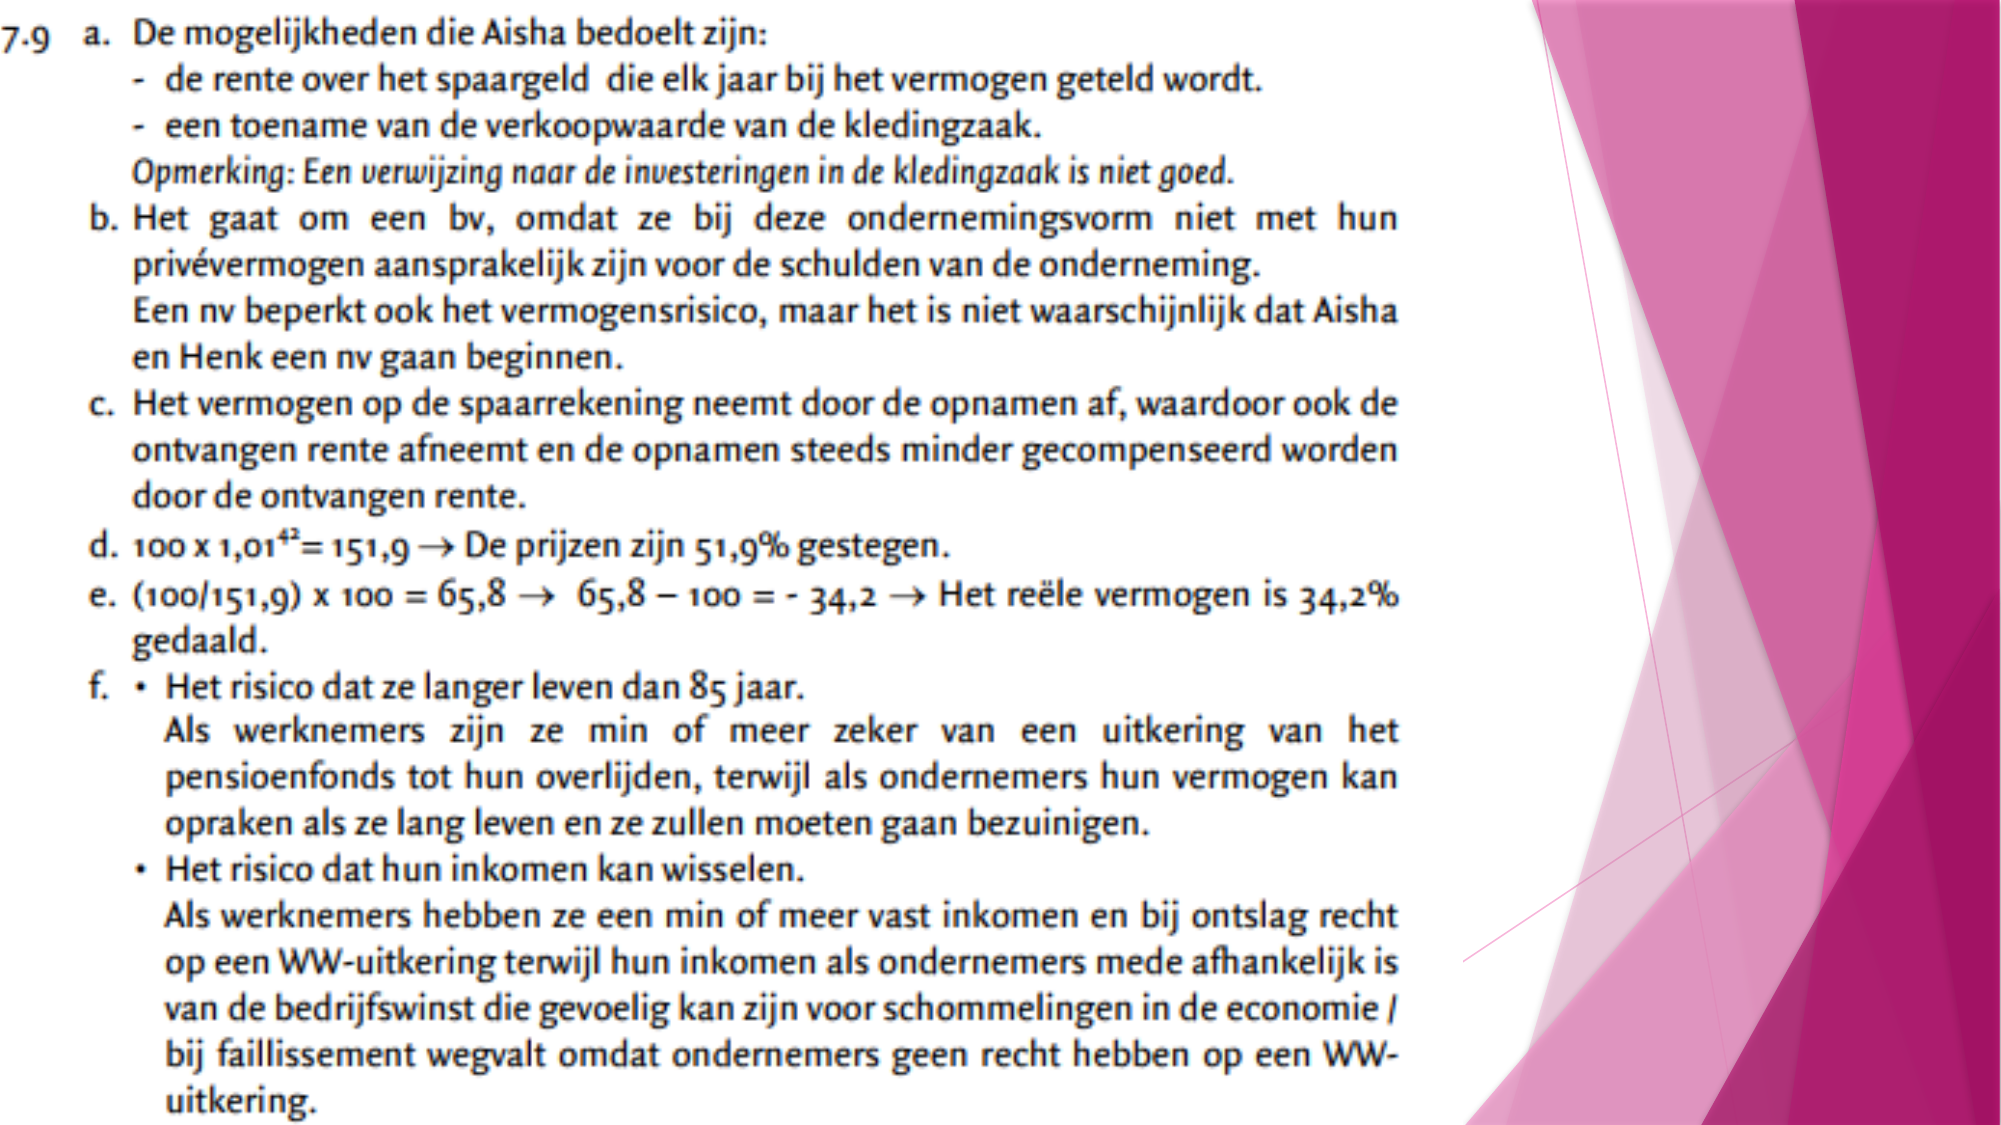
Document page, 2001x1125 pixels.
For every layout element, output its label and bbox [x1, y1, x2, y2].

picture [0, 0, 1463, 1125]
